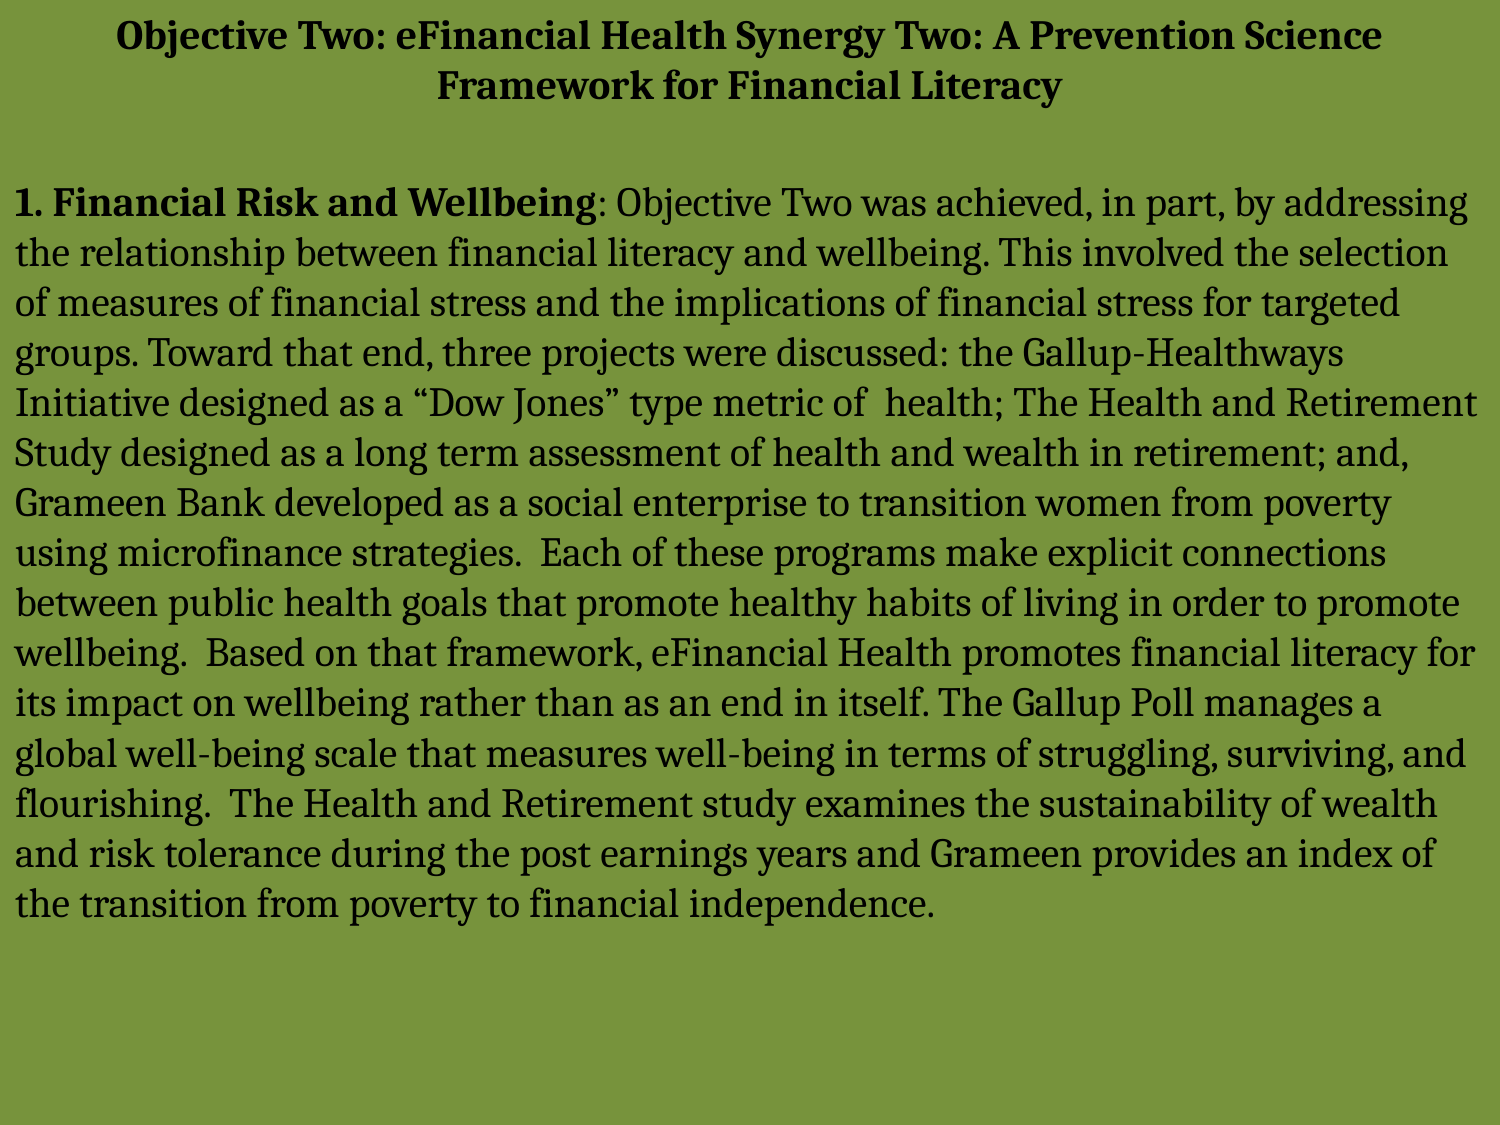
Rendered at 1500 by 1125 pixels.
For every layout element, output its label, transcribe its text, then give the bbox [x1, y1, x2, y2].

list Objective Two: eFinancial Health Synergy Two: A Prevention Science Framework for Financial Literacy 1. Financial Risk and Wellbeing: Objective Two was achieved, in part, by addressing the relationship between financial literacy and wellbeing. This involved the selection of measures of financial stress and the implications of financial stress for targeted groups. Toward that end, three projects were discussed: the Gallup-Healthways Initiative designed as a “Dow Jones” type metric of health; The Health and Retirement Study designed as a long term assessment of health and wealth in retirement; and, Grameen Bank developed as a social enterprise to transition women from poverty using microfinance strategies. Each of these programs make explicit connections between public health goals that promote healthy habits of living in order to promote wellbeing. Based on that framework, eFinancial Health promotes financial literacy for its impact on wellbeing rather than as an end in itself. The Gallup Poll manages a global well-being scale that measures well-being in terms of struggling, surviving, and flourishing. The Health and Retirement study examines the sustainability of wealth and risk tolerance during the post earnings years and Grameen provides an index of the transition from poverty to financial independence. [0, 0, 1500, 1125]
